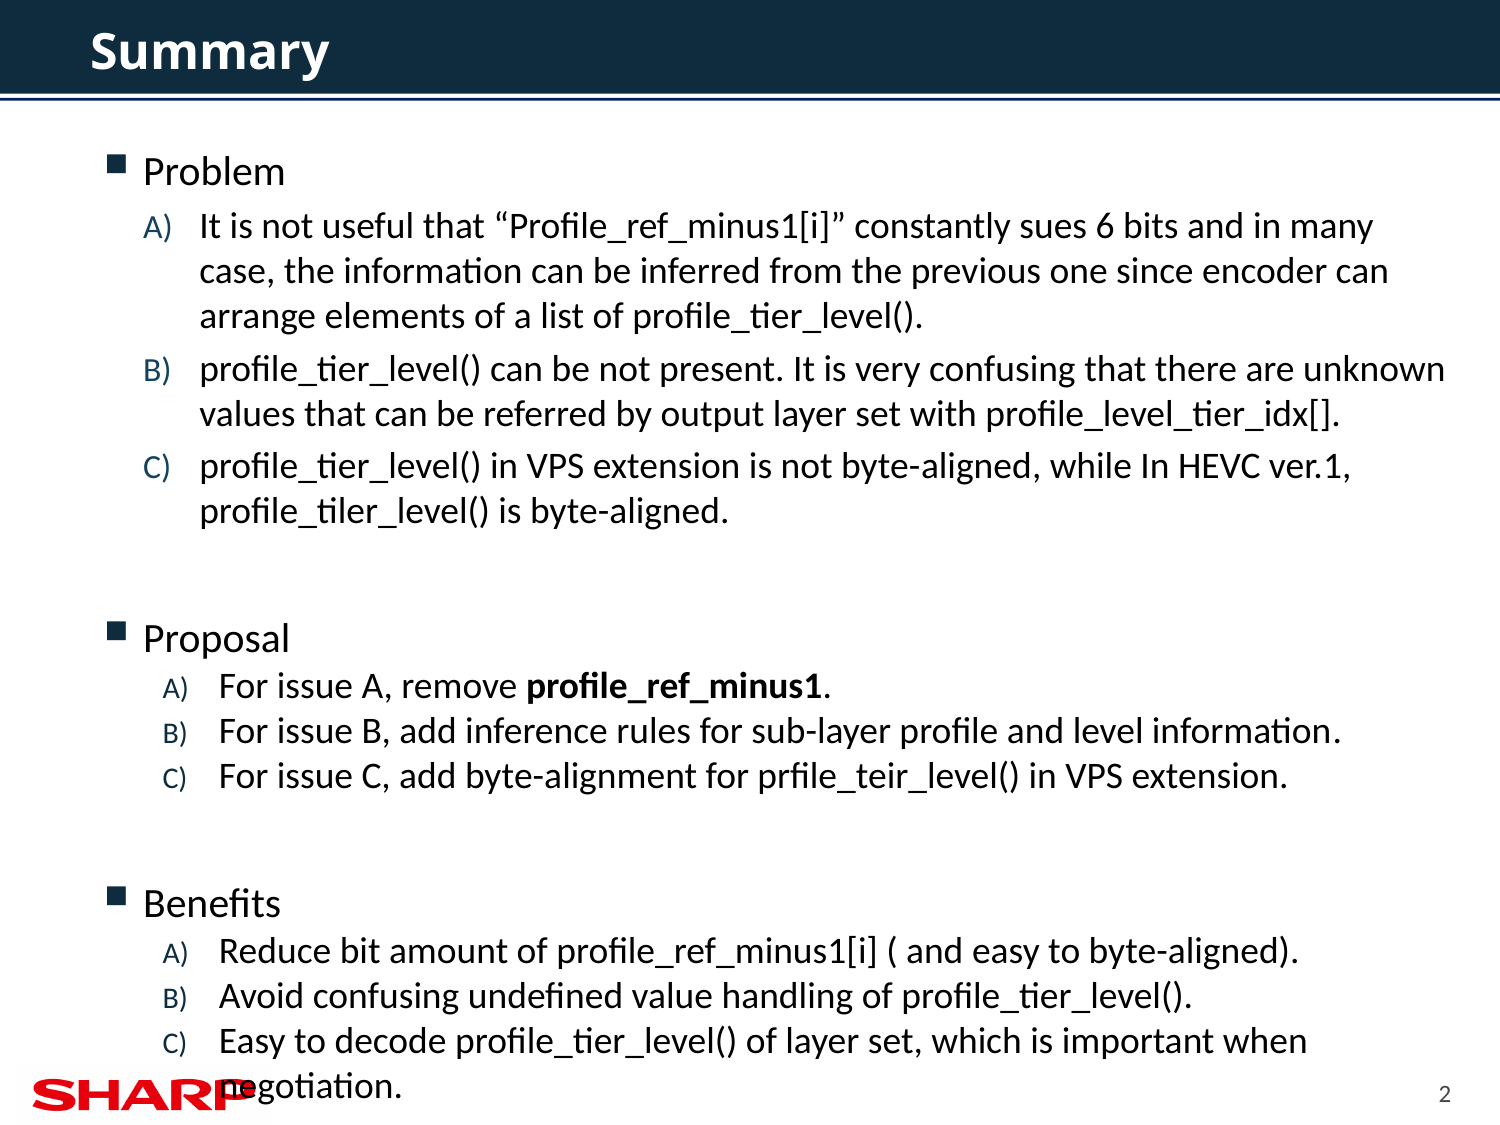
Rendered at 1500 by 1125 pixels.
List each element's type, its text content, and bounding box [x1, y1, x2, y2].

picture [17, 1064, 271, 1125]
title Summary [74, 15, 1426, 85]
list Problem It is not useful that “Profile_ref_minus1[i]” constantly sues 6 bits and in many case, the information can be inferred from the previous one since encoder can arrange elements of a list of profile_tier_level(). profile_tier_level() can be not present. It is very confusing that there are unknown values that can be referred by output layer set with profile_level_tier_idx[]. profile_tier_level() in VPS extension is not byte-aligned, while In HEVC ver.1, profile_tiler_level() is byte-aligned. Proposal For issue A, remove profile_ref_minus1. For issue B, add inference rules for sub-layer profile and level information. For issue C, add byte-alignment for prfile_teir_level() in VPS extension. Benefits Reduce bit amount of profile_ref_minus1[i] ( and easy to byte-aligned). Avoid confusing undefined value handling of profile_tier_level(). Easy to decode profile_tier_level() of layer set, which is important when negotiation. [74, 128, 1467, 1071]
slide_number 2 [1345, 1062, 1467, 1108]
